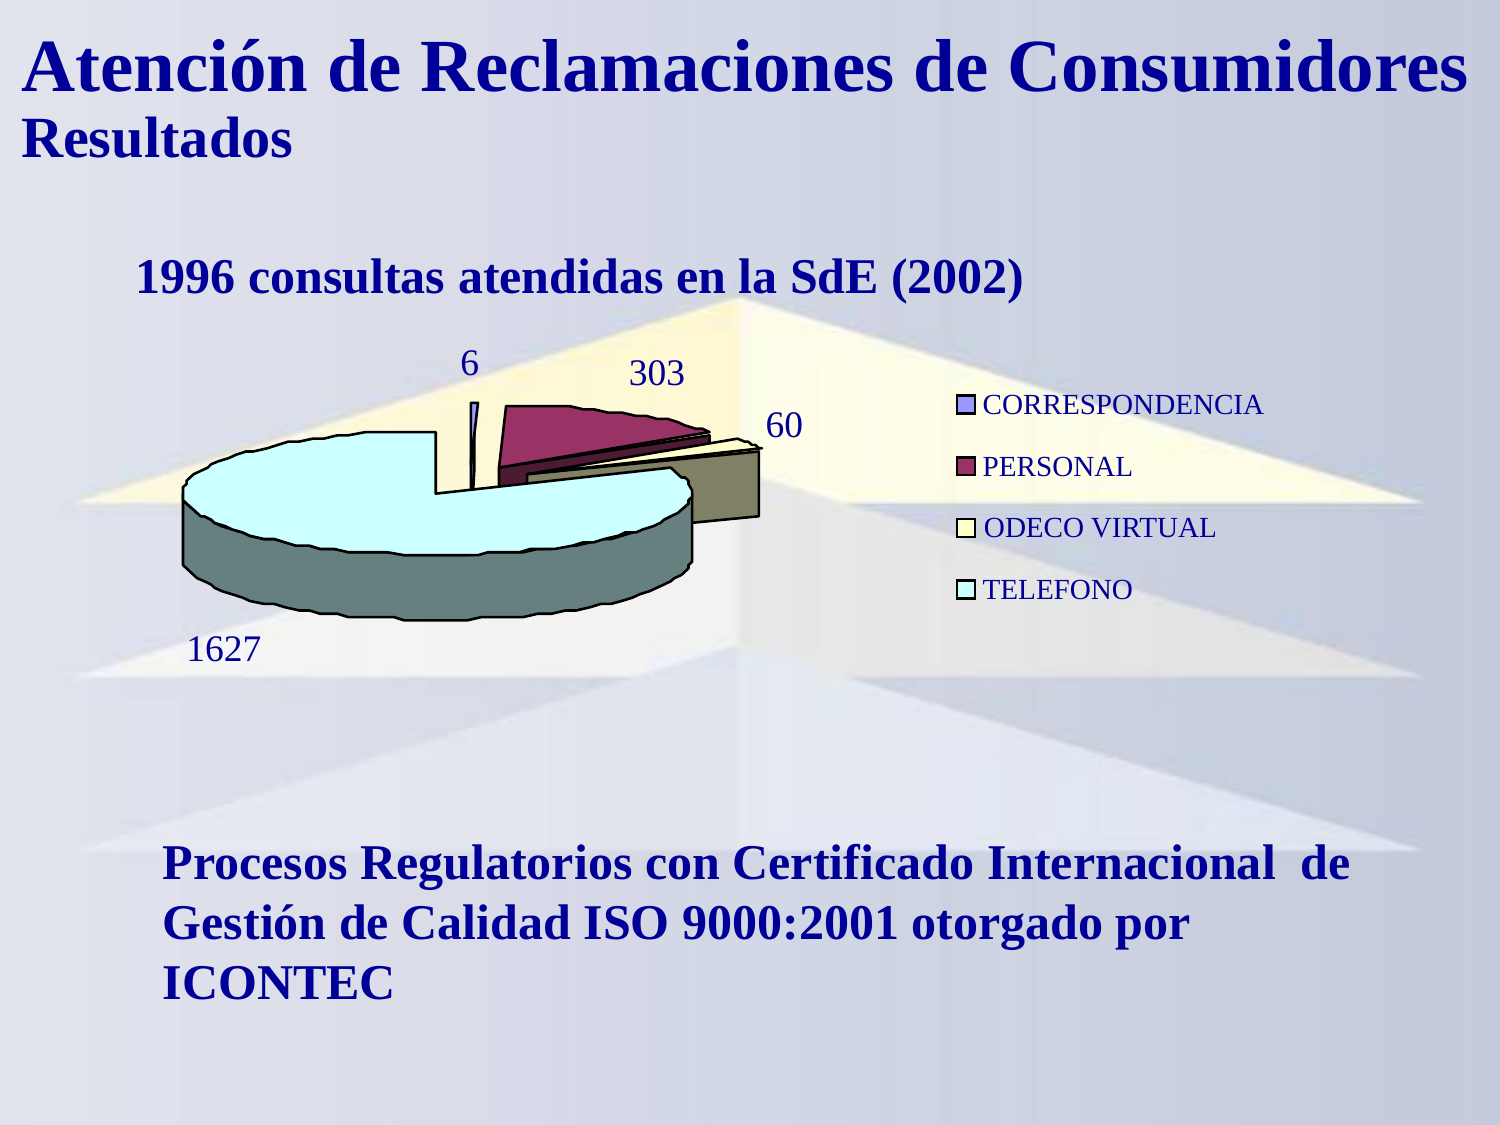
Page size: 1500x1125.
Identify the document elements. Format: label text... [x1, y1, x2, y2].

text_box Procesos Regulatorios con Certificado Internacional de Gestión de Calidad ISO 9000:2001 otorgado por ICONTEC [147, 822, 1447, 1018]
text_box [832, 337, 1500, 844]
text_box 1996 consultas atendidas en la SdE (2002) [135, 243, 1025, 304]
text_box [182, 337, 815, 669]
text_box Atención de Reclamaciones de Consumidores Resultados [6, 19, 1485, 178]
picture [0, 0, 1500, 1125]
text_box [956, 385, 1265, 606]
